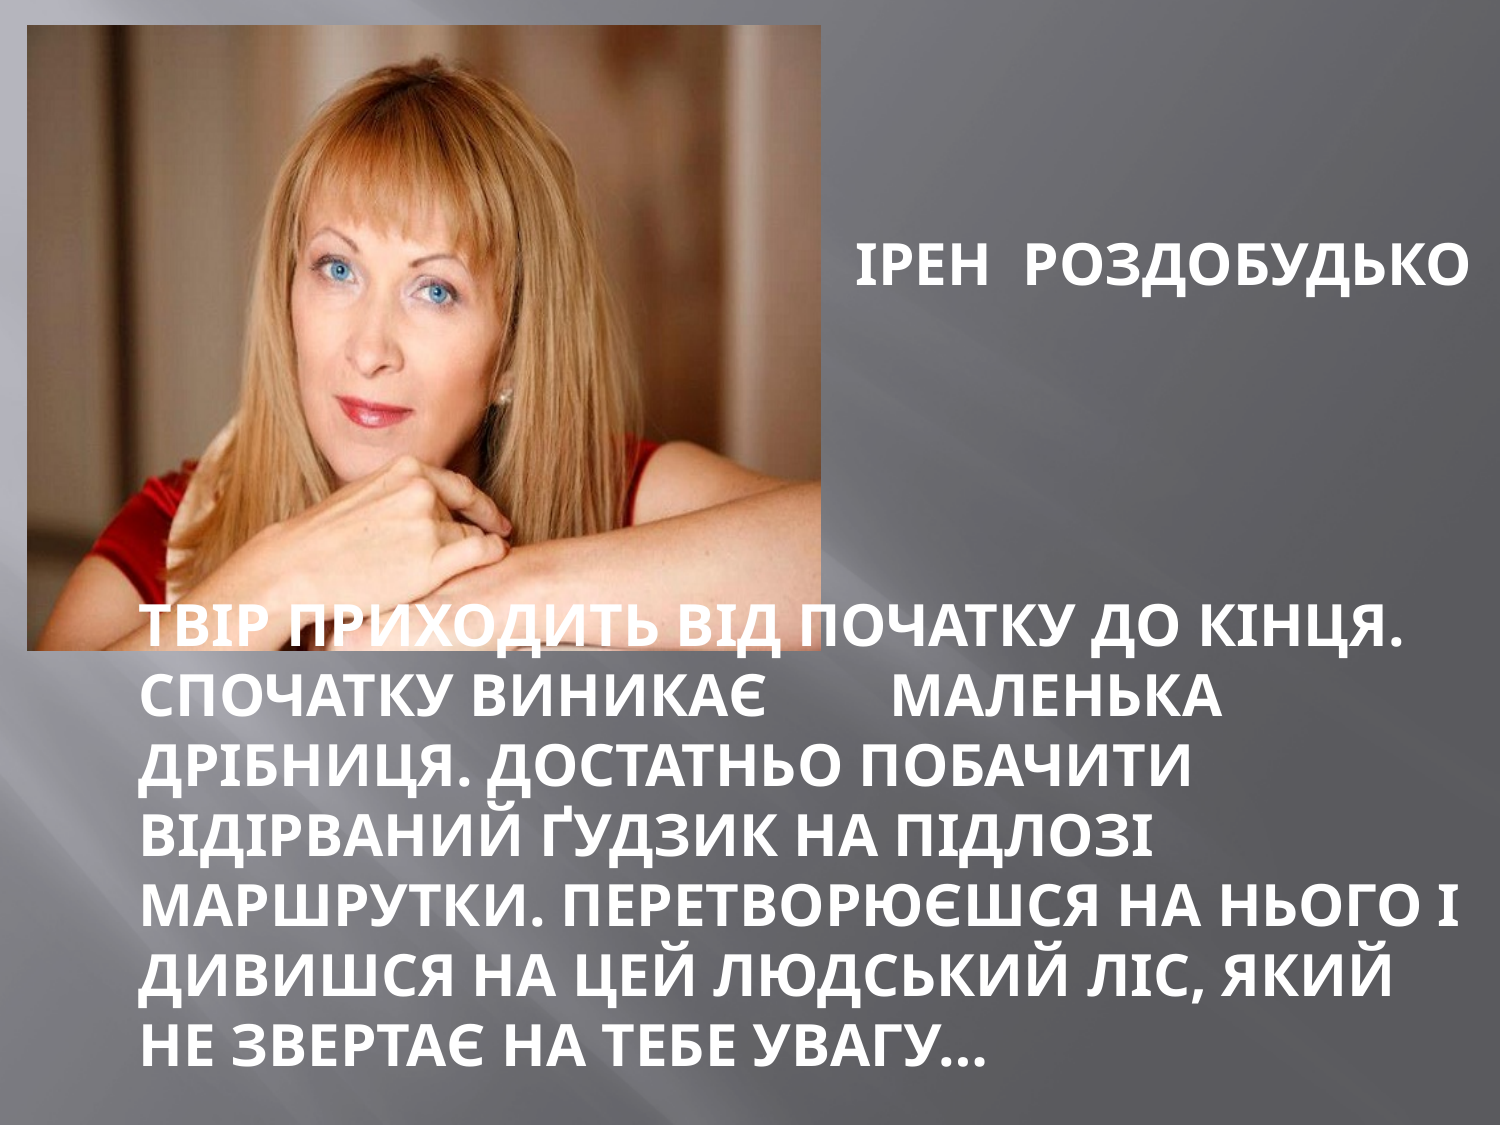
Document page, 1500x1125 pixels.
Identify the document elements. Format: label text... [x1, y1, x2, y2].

picture [27, 25, 822, 651]
text_box ТВІР ПРИХОДИТЬ ВІД ПОЧАТКУ ДО КІНЦЯ. СПОЧАТКУ ВИНИКАЄ МАЛЕНЬКА ДРІБНИЦЯ. ДОСТАТНЬО ПОБАЧИТИ ВІДІРВАНИЙ ҐУДЗИК НА ПІДЛОЗІ МАРШРУТКИ. ПЕРЕТВОРЮЄШСЯ НА НЬОГО І ДИВИШСЯ НА ЦЕЙ ЛЮДСЬКИЙ ЛІС, ЯКИЙ НЕ ЗВЕРТАЄ НА ТЕБЕ УВАГУ… [123, 581, 1500, 1086]
text_box ІРЕН РОЗДОБУДЬКО [864, 219, 1487, 305]
